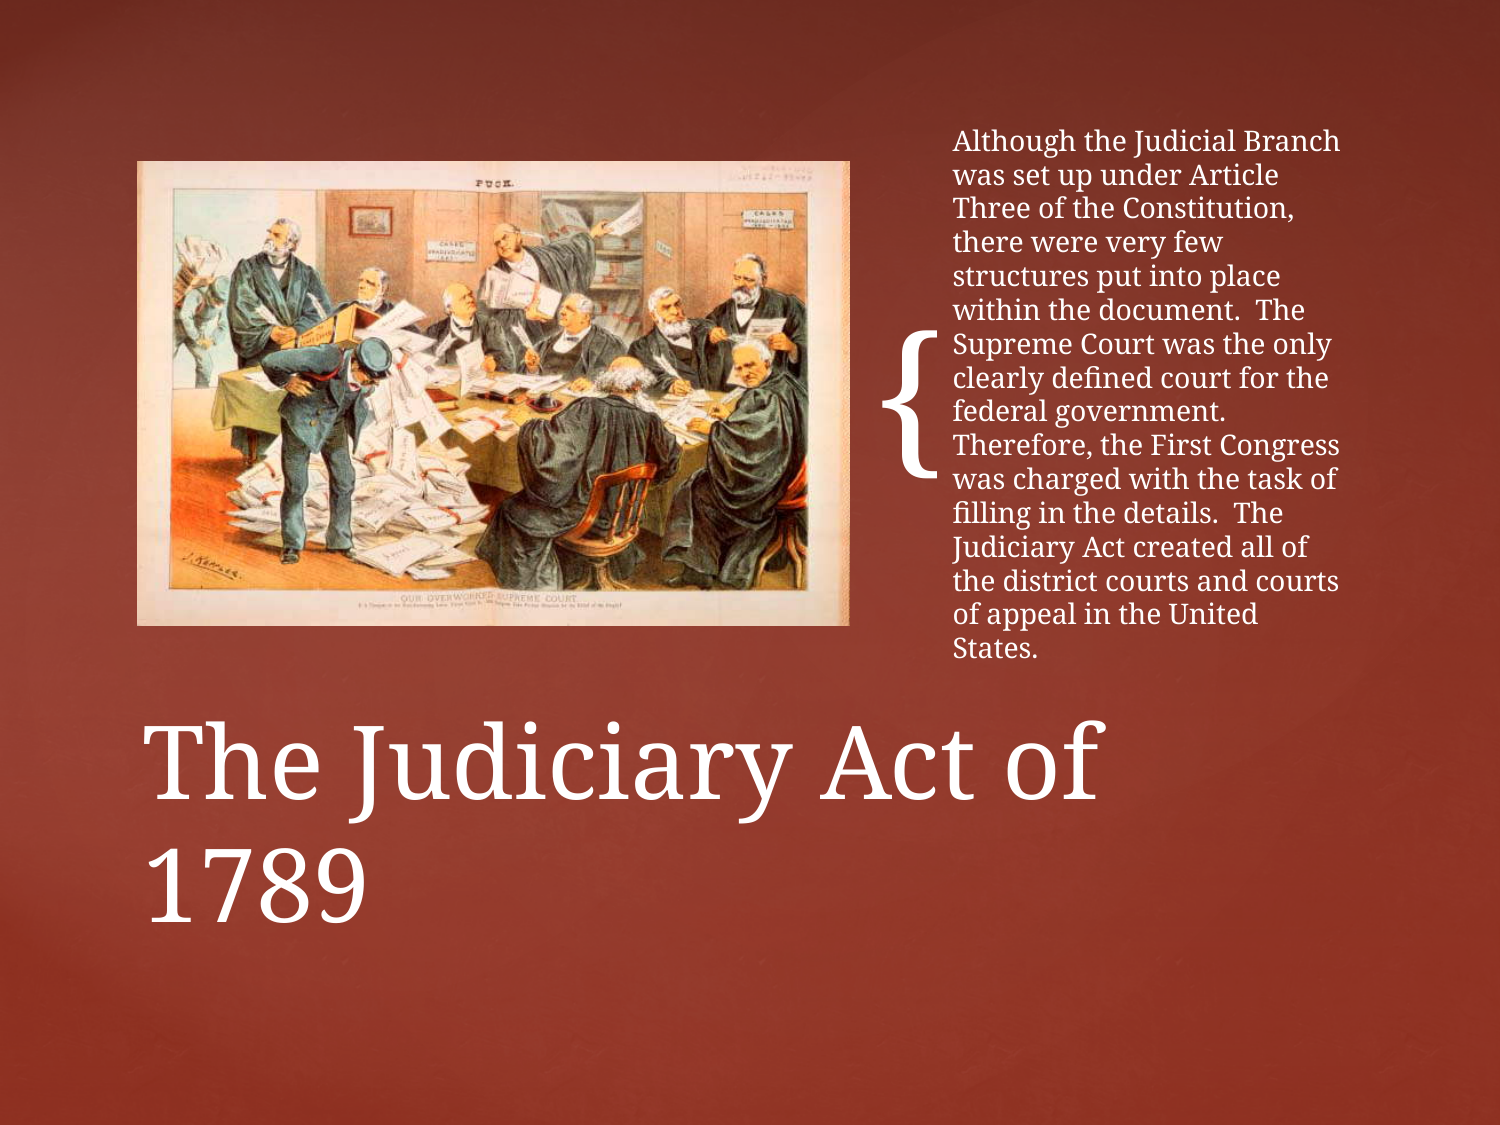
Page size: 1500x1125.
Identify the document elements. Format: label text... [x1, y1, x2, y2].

list Although the Judicial Branch was set up under Article Three of the Constitution, there were very few structures put into place within the document. The Supreme Court was the only clearly defined court for the federal government. Therefore, the First Congress was charged with the task of filling in the details. The Judiciary Act created all of the district courts and courts of appeal in the United States. [937, 112, 1363, 675]
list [136, 161, 851, 627]
title The Judiciary Act of 1789 [127, 800, 1365, 950]
